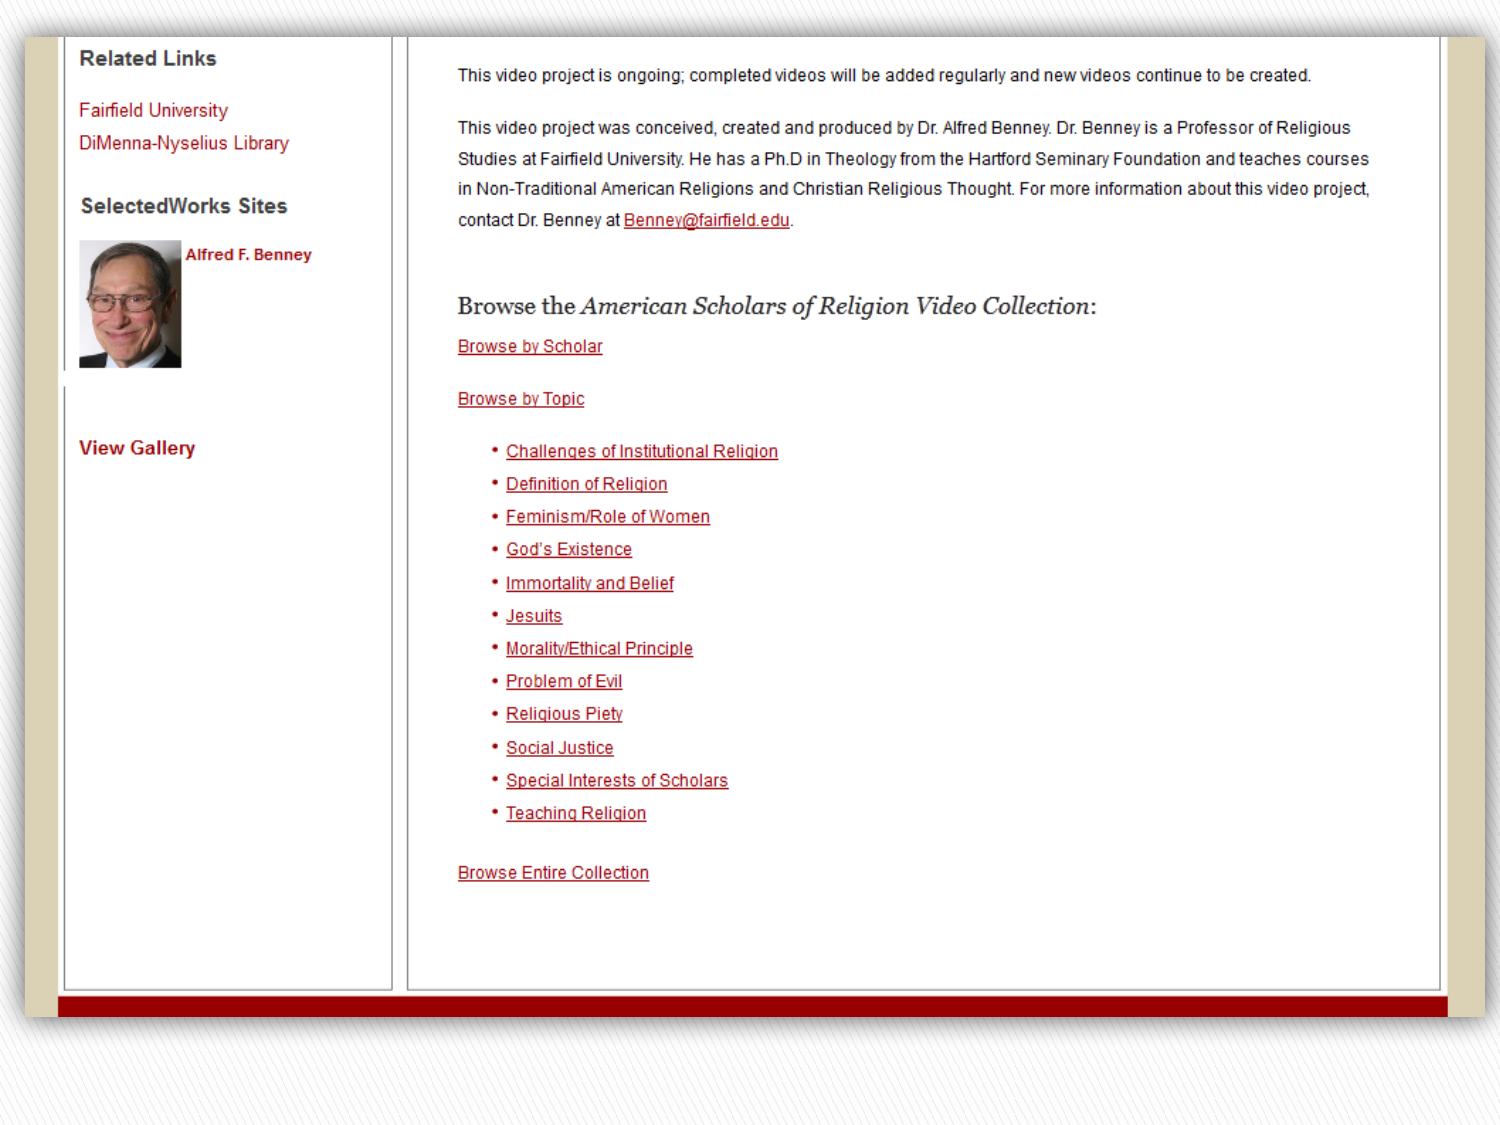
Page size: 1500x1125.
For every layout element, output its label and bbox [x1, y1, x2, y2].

picture [24, 37, 1486, 1017]
